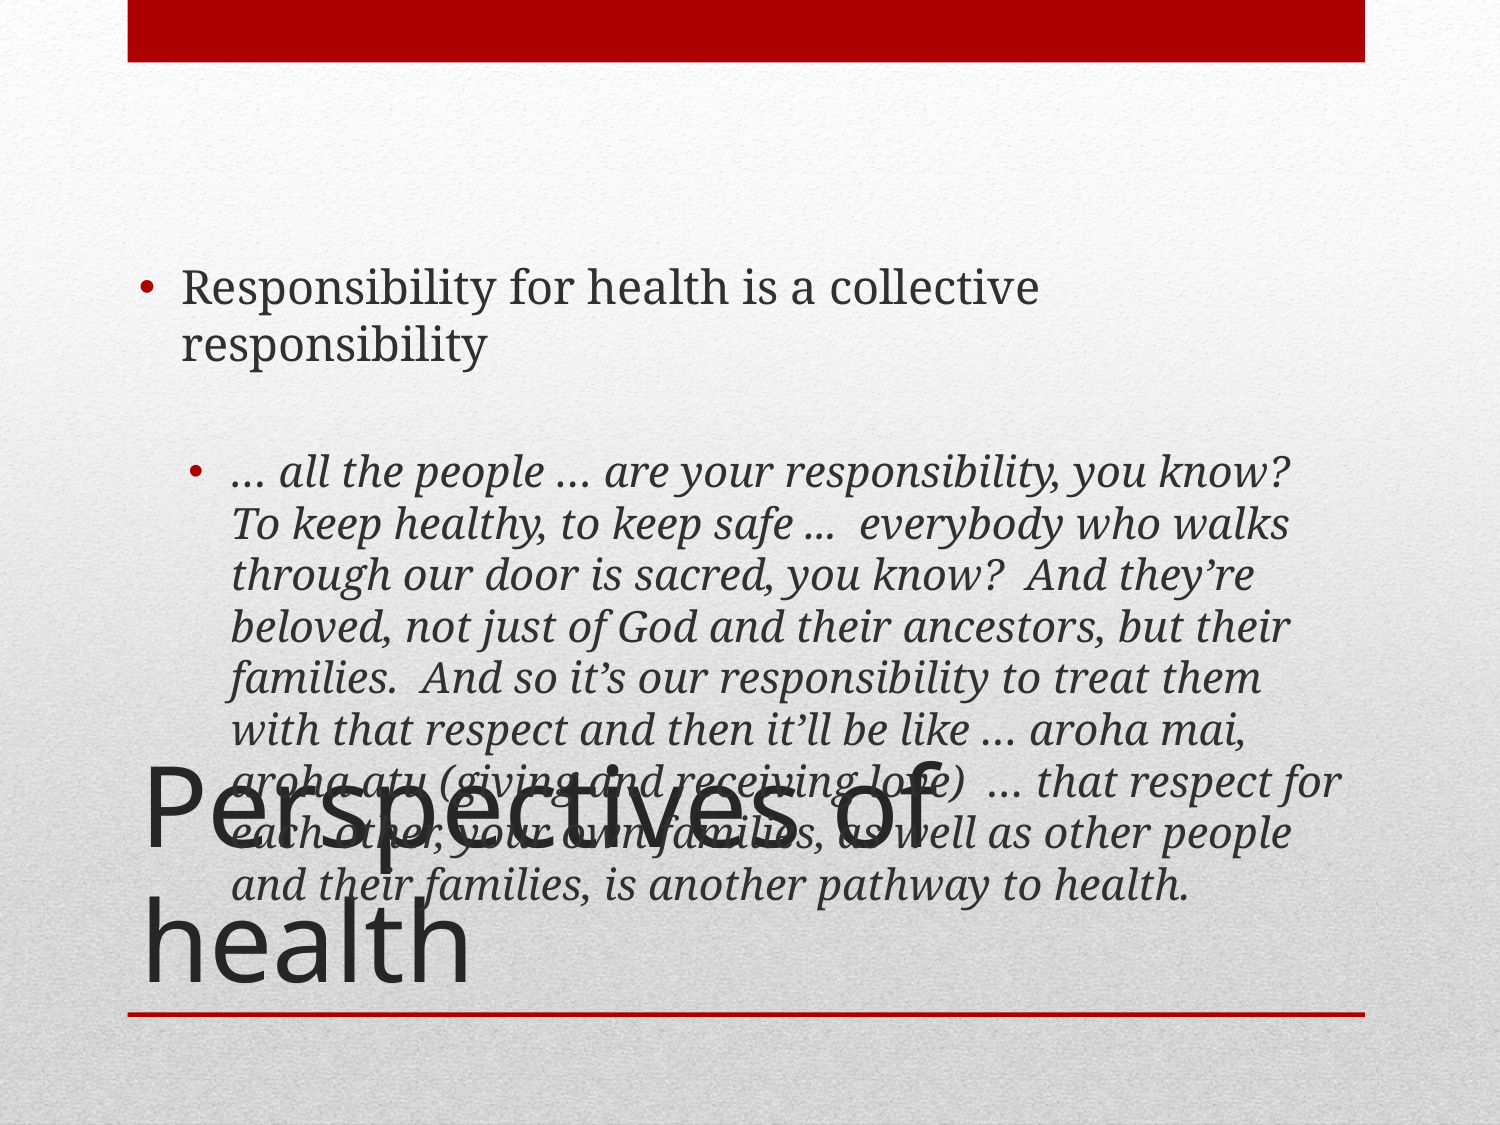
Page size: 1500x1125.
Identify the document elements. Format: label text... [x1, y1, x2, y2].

list Responsibility for health is a collective responsibility … all the people … are your responsibility, you know? To keep healthy, to keep safe ... everybody who walks through our door is sacred, you know? And they’re beloved, not just of God and their ancestors, but their families. And so it’s our responsibility to treat them with that respect and then it’ll be like … aroha mai, aroha atu (giving and receiving love) … that respect for each other, your own families, as well as other people and their families, is another pathway to health. [123, 184, 1365, 929]
title Perspectives of health [125, 929, 1238, 1013]
